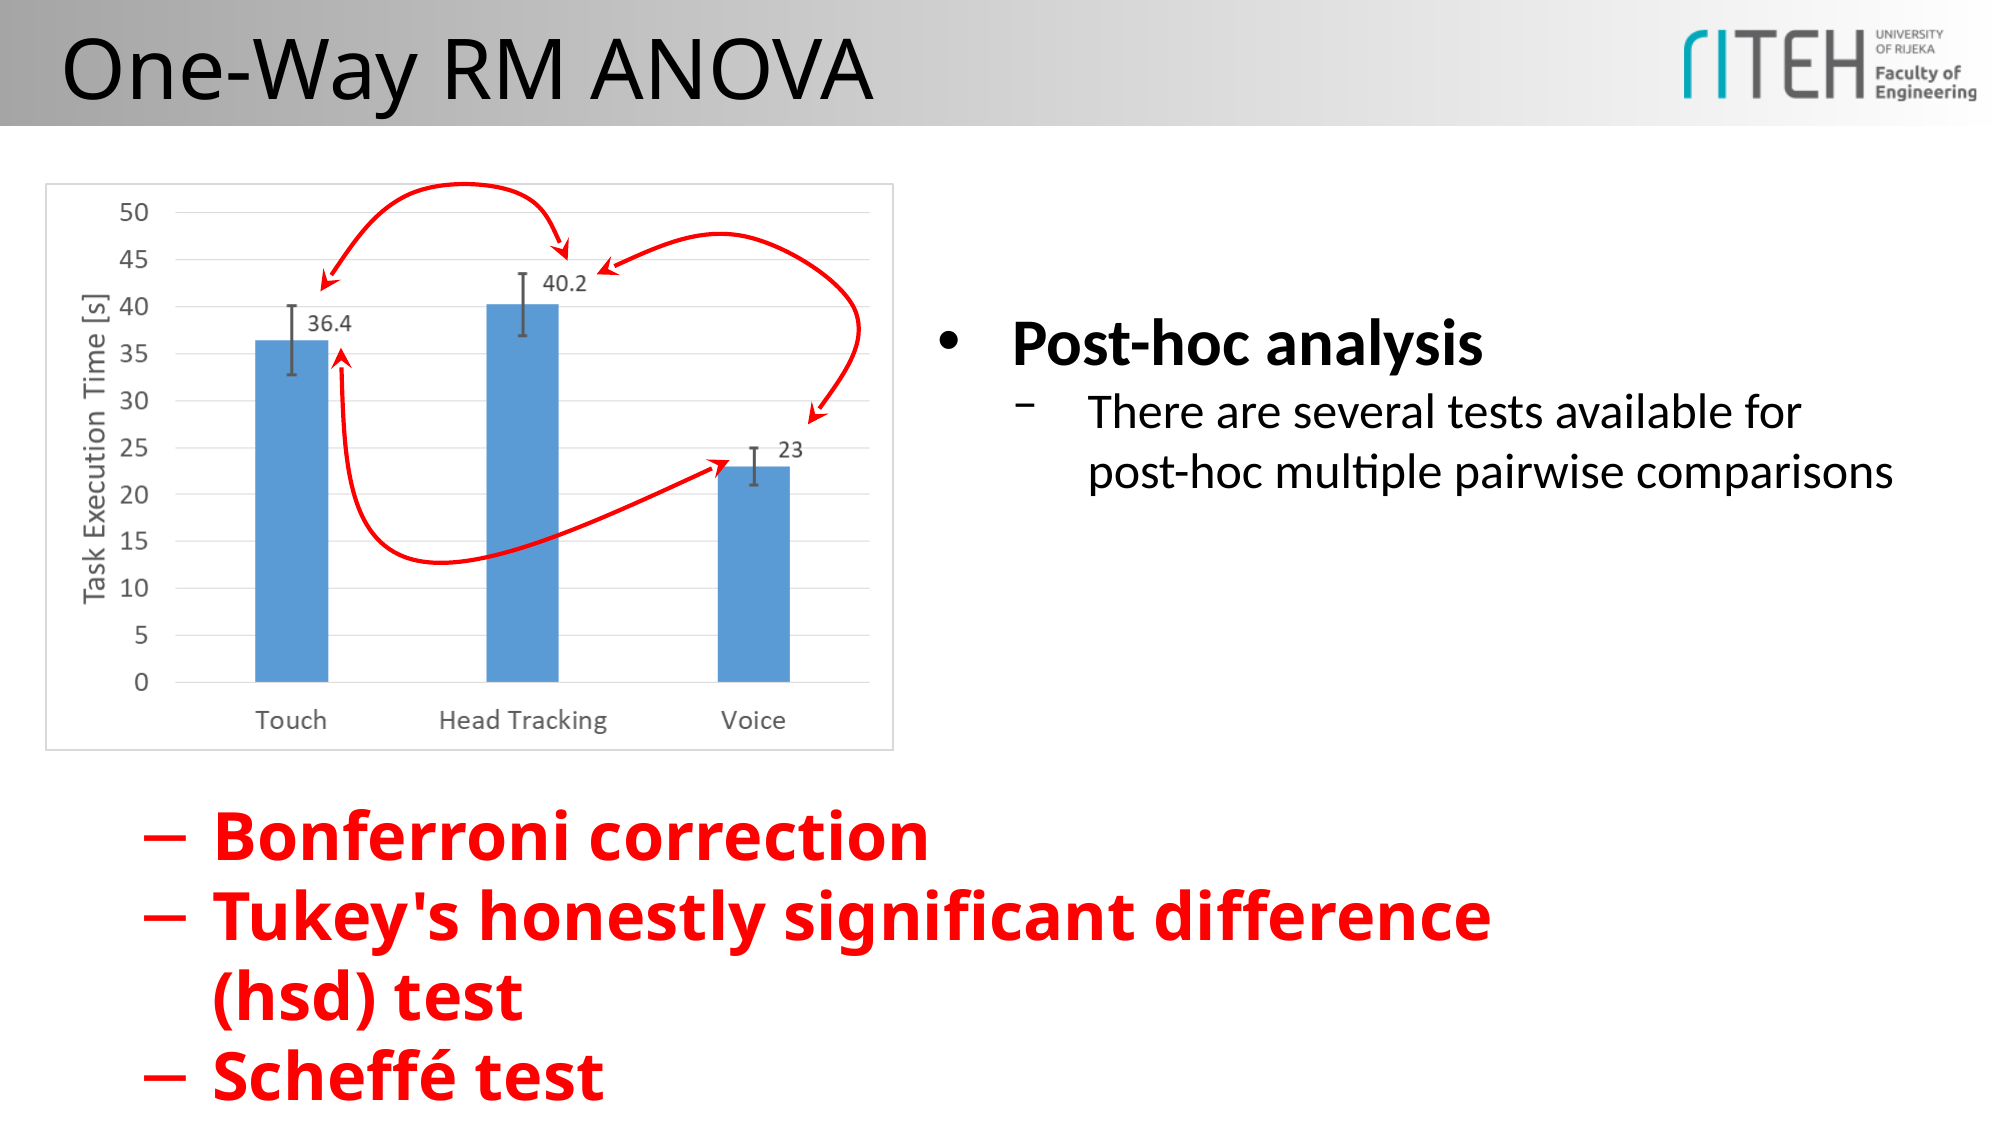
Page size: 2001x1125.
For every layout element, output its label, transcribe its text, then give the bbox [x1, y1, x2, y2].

picture [45, 183, 894, 751]
text_box Bonferroni correction Tukey's honestly significant difference (hsd) test Scheffé test … [122, 786, 1594, 1125]
title One-Way RM ANOVA [45, 20, 1601, 126]
text_box [0, 0, 2000, 127]
text_box Post-hoc analysis There are several tests available for post-hoc multiple pairwise comparisons [922, 291, 1950, 507]
picture [1683, 20, 1977, 107]
